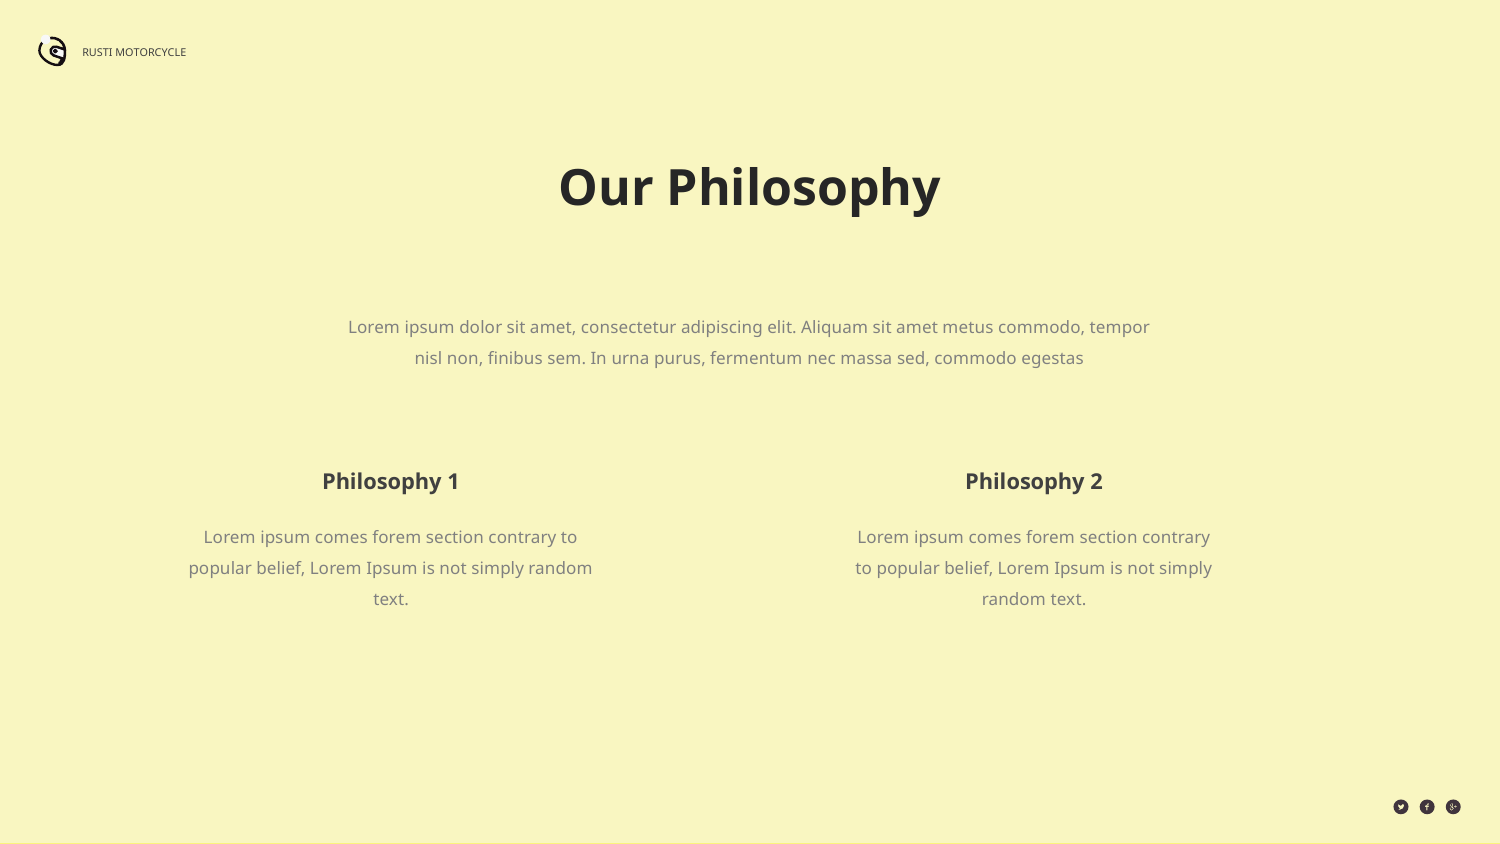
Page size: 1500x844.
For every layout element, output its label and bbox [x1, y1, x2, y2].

text_box [38, 34, 298, 67]
text_box [1393, 799, 1461, 815]
picture [0, 0, 1500, 844]
